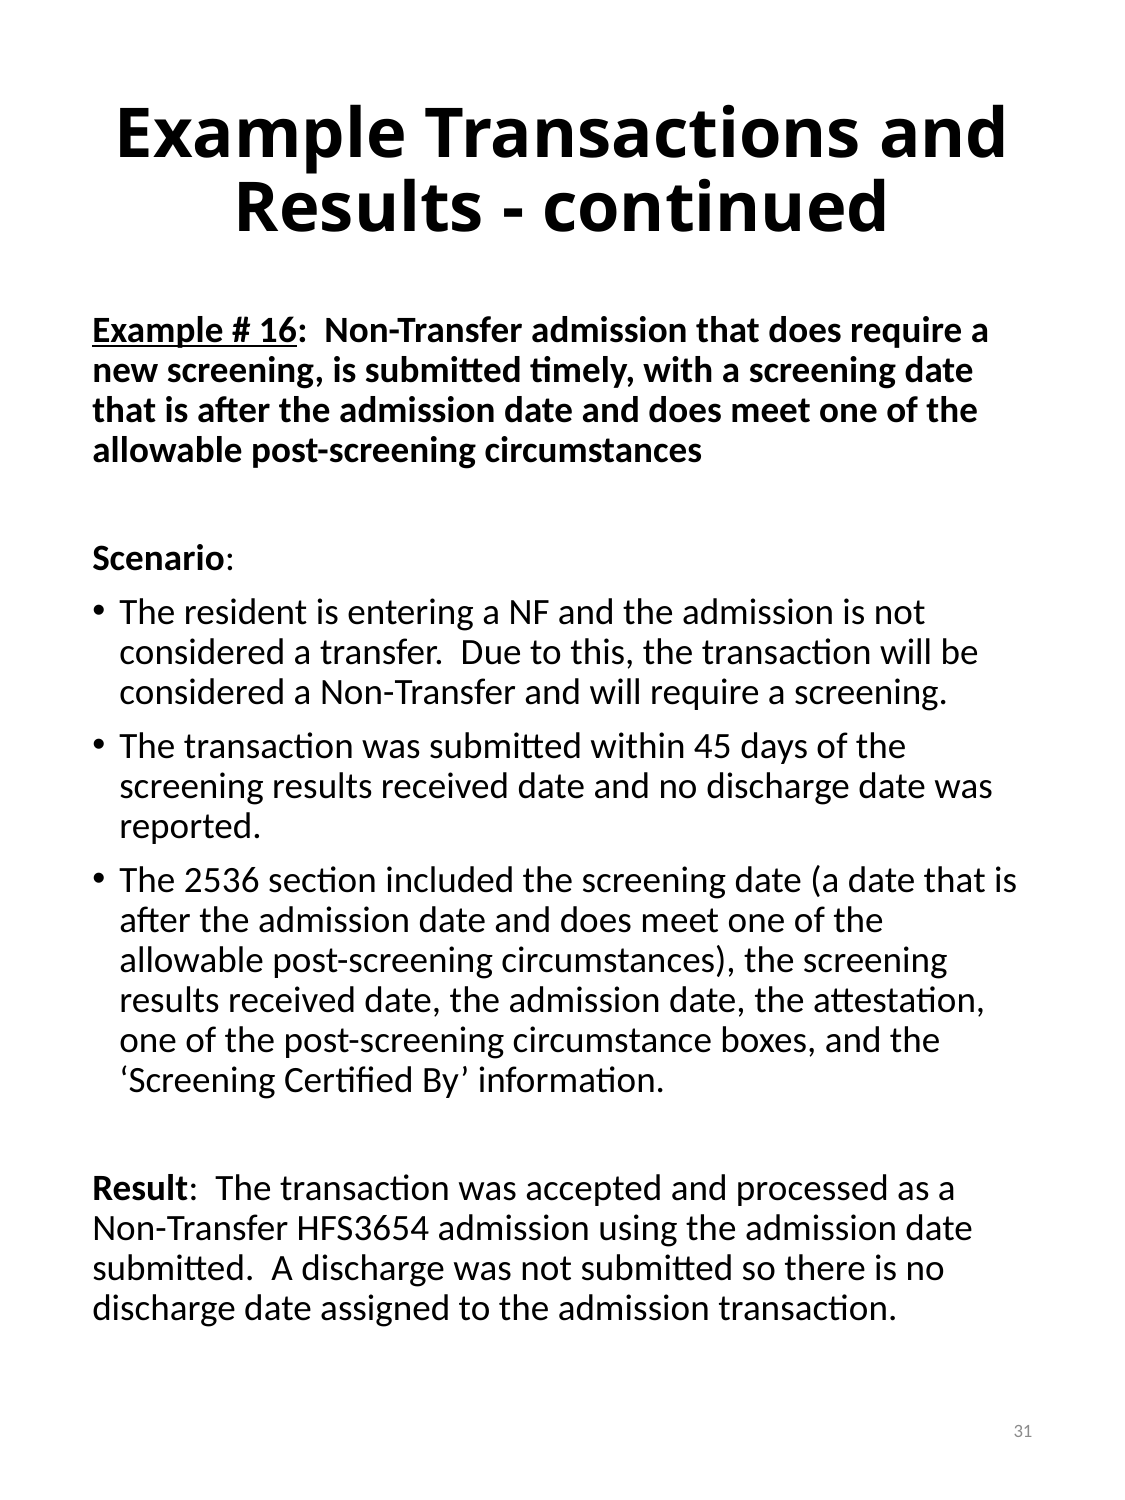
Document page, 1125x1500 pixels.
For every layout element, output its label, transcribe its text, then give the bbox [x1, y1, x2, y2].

list Example # 16: Non-Transfer admission that does require a new screening, is submitted timely, with a screening date that is after the admission date and does meet one of the allowable post-screening circumstances Scenario: The resident is entering a NF and the admission is not considered a transfer. Due to this, the transaction will be considered a Non-Transfer and will require a screening. The transaction was submitted within 45 days of the screening results received date and no discharge date was reported. The 2536 section included the screening date (a date that is after the admission date and does meet one of the allowable post-screening circumstances), the screening results received date, the admission date, the attestation, one of the post-screening circumstance boxes, and the ‘Screening Certified By’ information. Result: The transaction was accepted and processed as a Non-Transfer HFS3654 admission using the admission date submitted. A discharge was not submitted so there is no discharge date assigned to the admission transaction. [77, 302, 1048, 1352]
slide_number 31 [794, 1390, 1048, 1471]
title Example Transactions and Results - continued [77, 79, 1048, 265]
